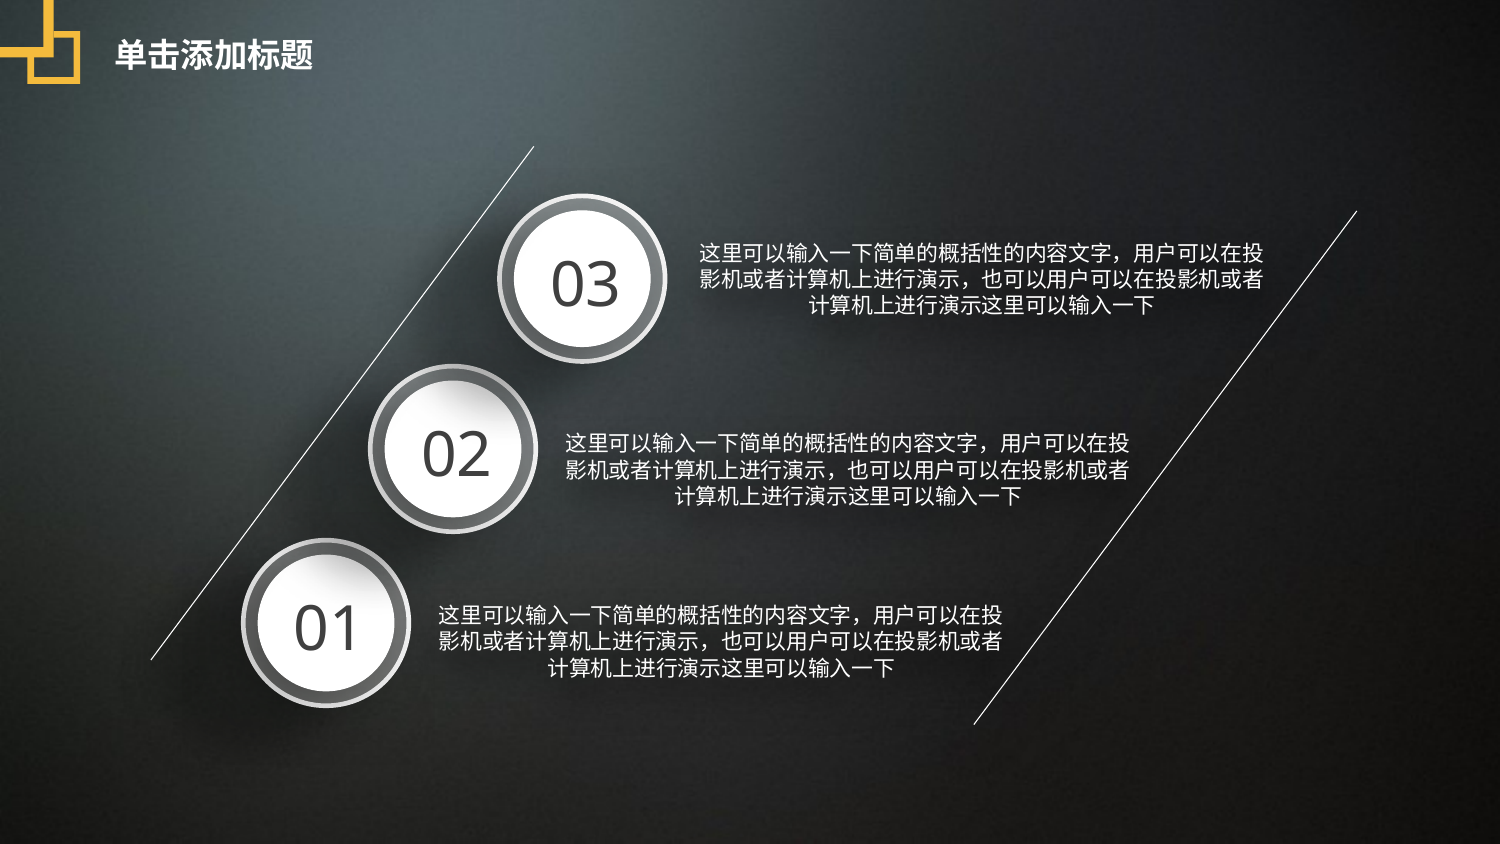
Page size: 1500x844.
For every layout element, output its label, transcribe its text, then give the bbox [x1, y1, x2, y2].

text_box 这里可以输入一下简单的概括性的内容文字，用户可以在投影机或者计算机上进行演示，也可以用户可以在投影机或者计算机上进行演示这里可以输入一下 [423, 594, 973, 688]
text_box [267, 660, 376, 692]
text_box 这里可以输入一下简单的概括性的内容文字，用户可以在投影机或者计算机上进行演示，也可以用户可以在投影机或者计算机上进行演示这里可以输入一下 [550, 422, 973, 516]
text_box 03 [535, 236, 637, 326]
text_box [150, 146, 534, 660]
text_box 单击添加标题 [99, 26, 358, 82]
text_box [0, 1, 82, 82]
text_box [973, 210, 1357, 725]
text_box 01 [279, 660, 381, 671]
picture [0, 0, 1500, 844]
text_box [534, 209, 652, 348]
text_box 这里可以输入一下简单的概括性的内容文字，用户可以在投影机或者计算机上进行演示，也可以用户可以在投影机或者计算机上进行演示这里可以输入一下 [684, 232, 973, 326]
